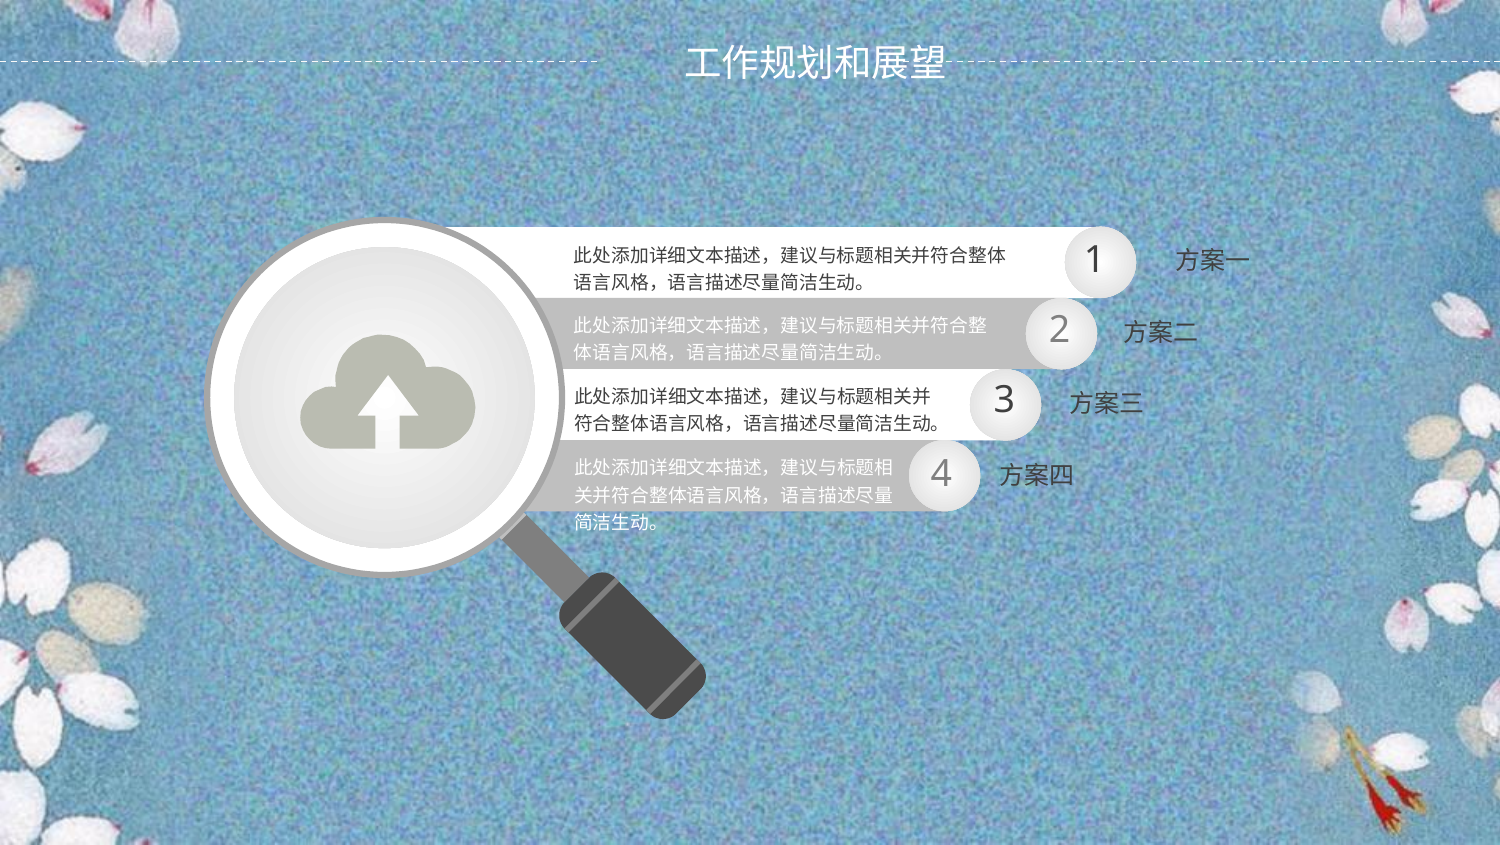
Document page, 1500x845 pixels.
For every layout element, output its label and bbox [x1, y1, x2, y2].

text_box [558, 231, 1267, 302]
text_box [206, 219, 1137, 720]
text_box [558, 301, 1215, 373]
picture [0, 0, 1500, 845]
text_box [558, 372, 1161, 444]
text_box [558, 444, 1091, 542]
